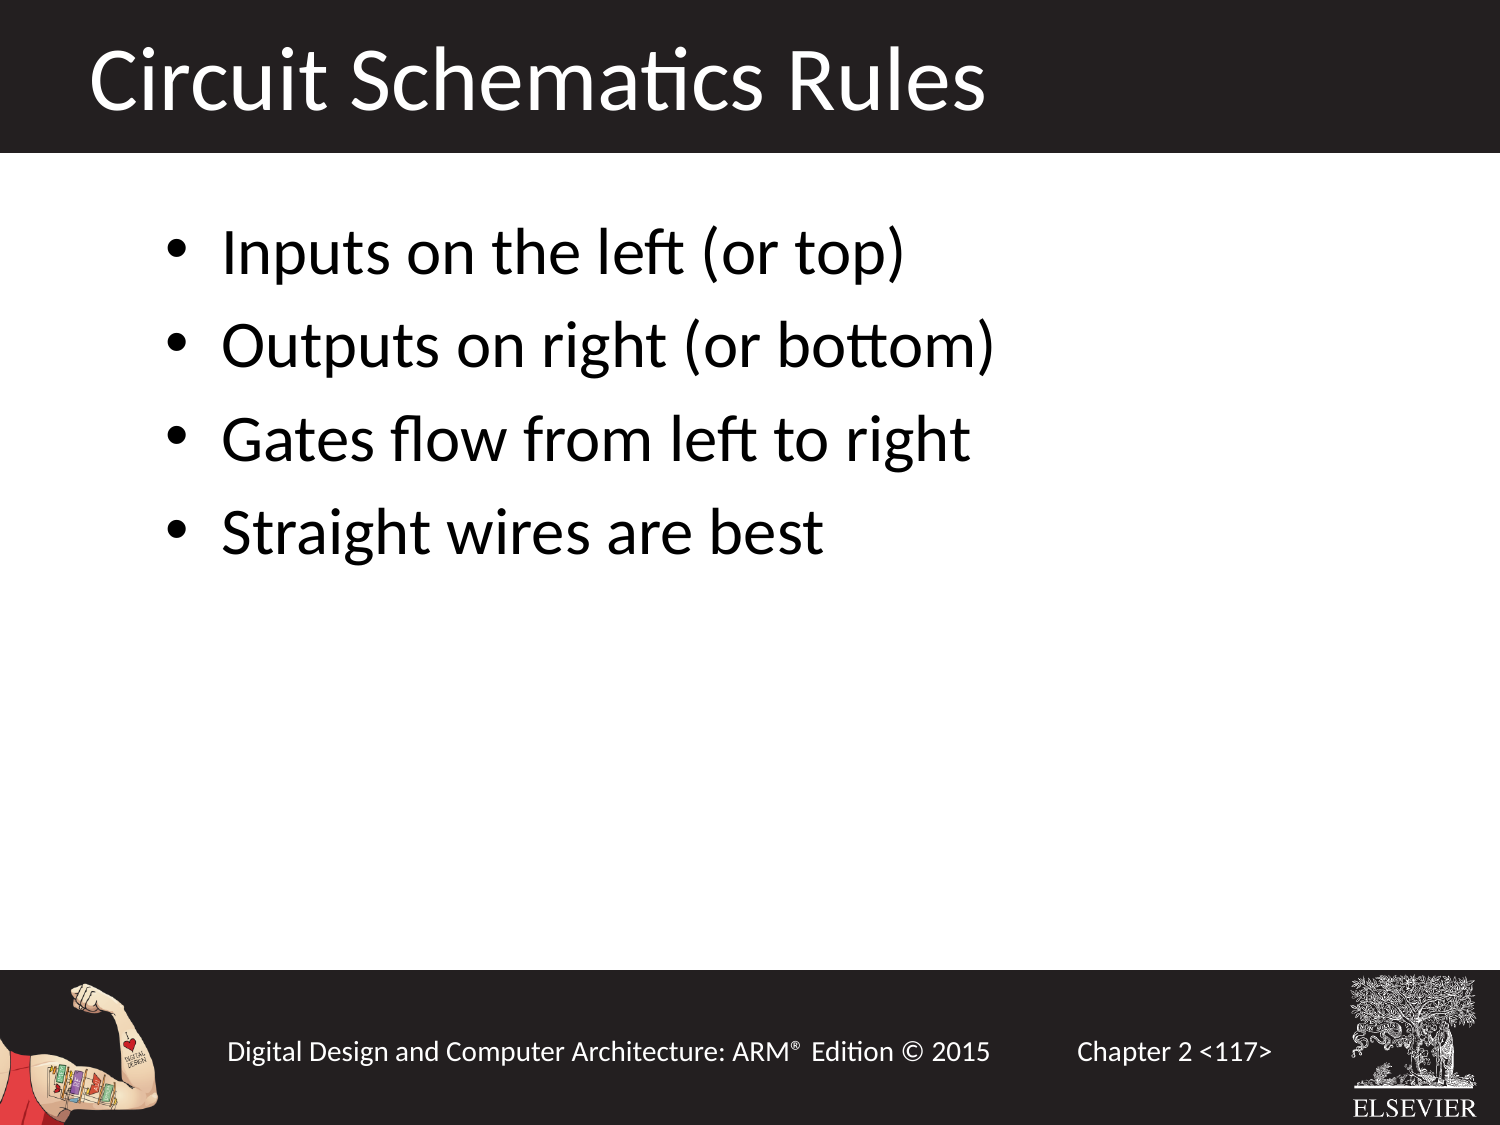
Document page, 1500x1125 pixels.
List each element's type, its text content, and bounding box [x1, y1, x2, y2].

picture [1350, 974, 1477, 1117]
picture [0, 979, 163, 1125]
text_box Circuit Schematics Rules [75, 11, 1375, 136]
list Inputs on the left (or top) Outputs on right (or bottom) Gates flow from left to right Straight wires are best [150, 200, 1350, 1013]
